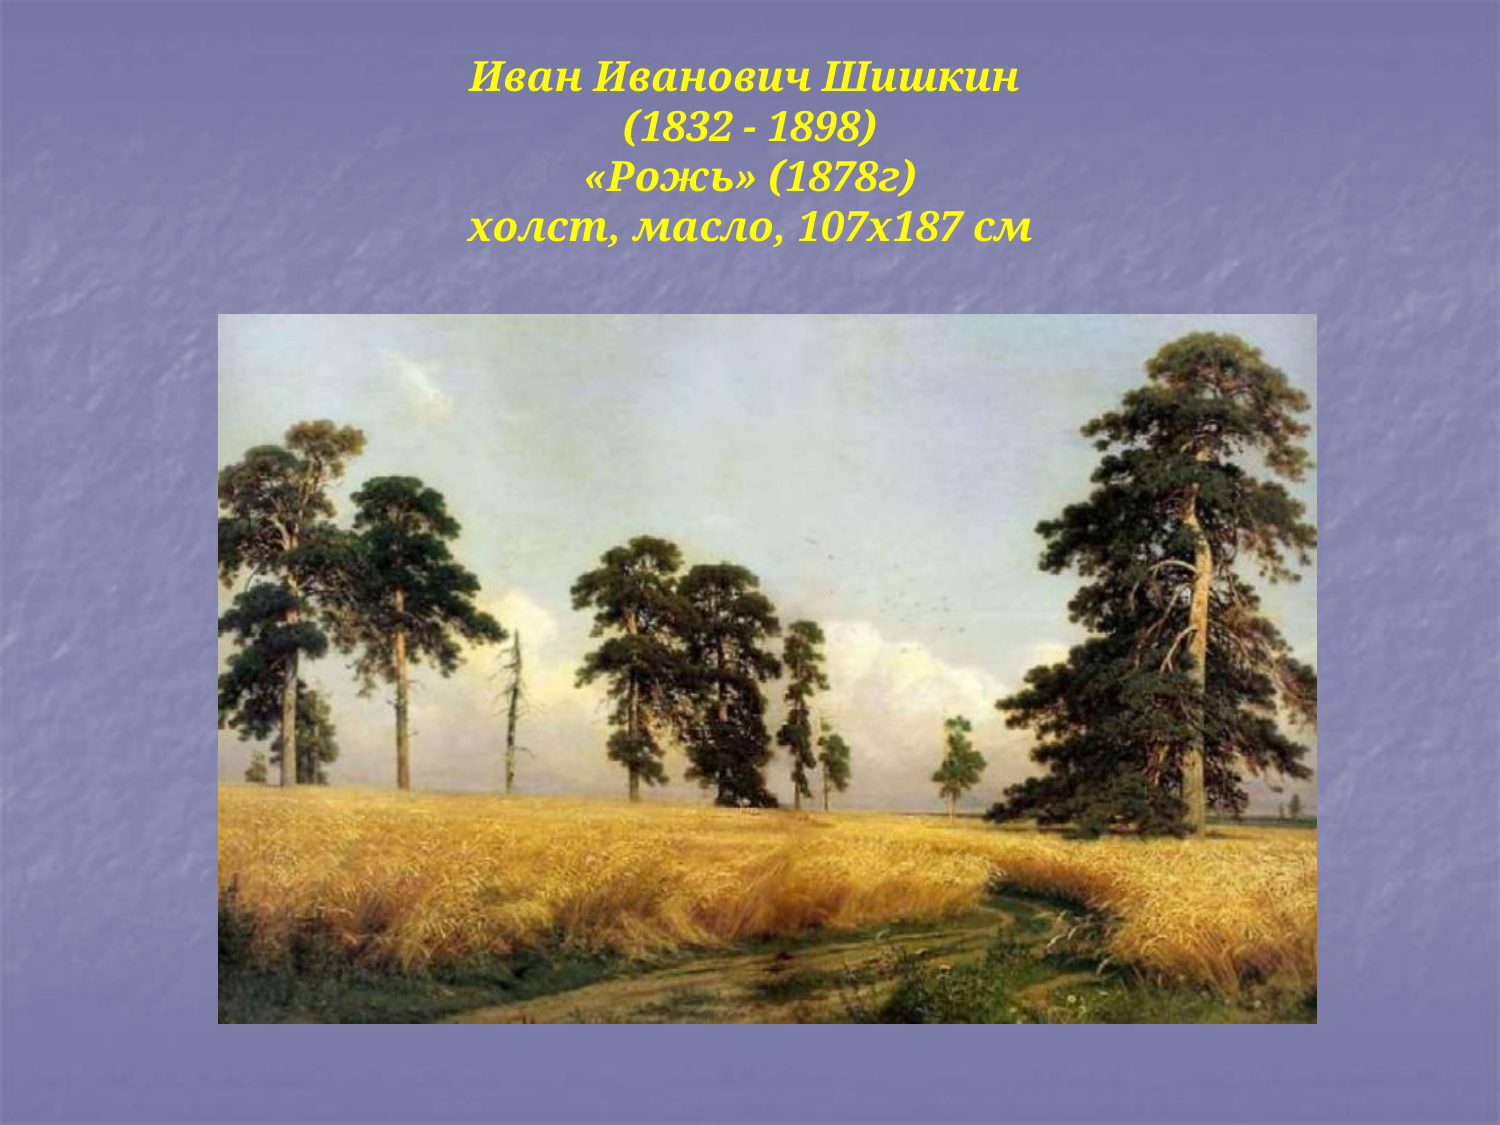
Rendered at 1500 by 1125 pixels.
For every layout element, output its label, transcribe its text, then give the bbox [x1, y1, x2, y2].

title Иван Иванович Шишкин (1832 - 1898) «Рожь» (1878г) холст, масло, 107x187 см [75, 62, 1425, 288]
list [218, 314, 1318, 1024]
